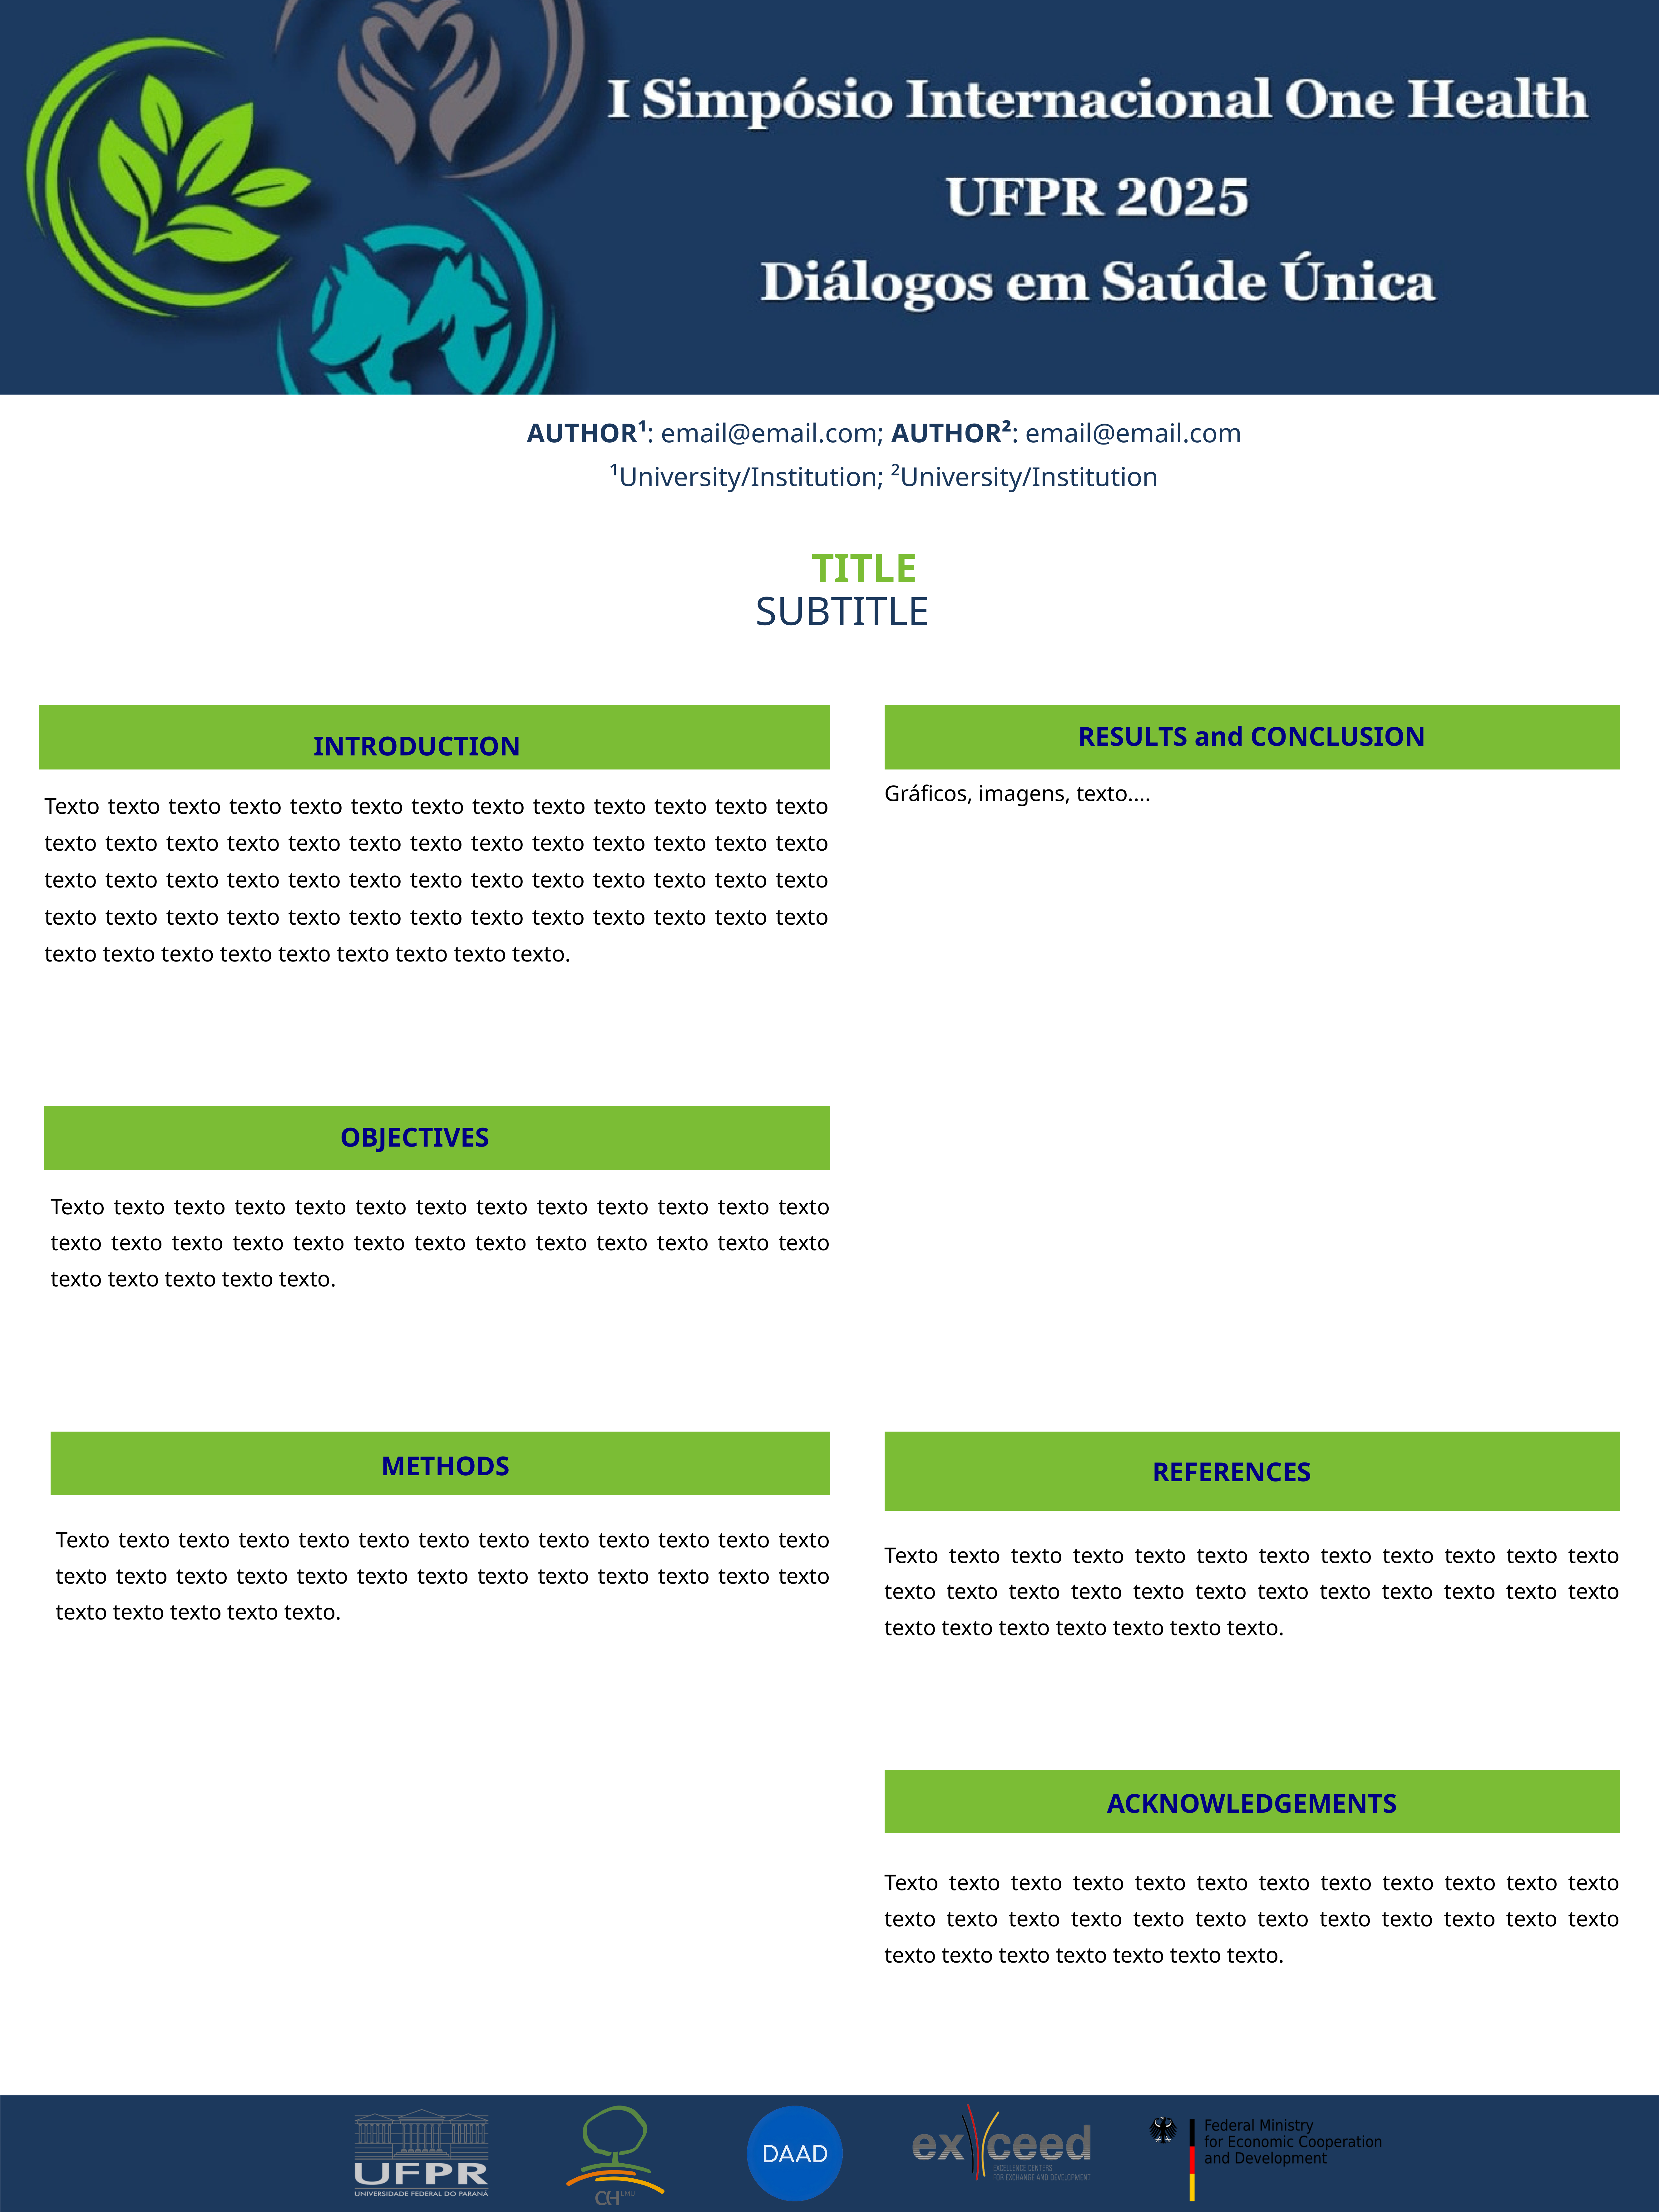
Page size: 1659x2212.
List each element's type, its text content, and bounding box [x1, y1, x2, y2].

text_box [1127, 2092, 1386, 2212]
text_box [56, 1394, 835, 1531]
text_box [566, 2106, 664, 2205]
text_box Texto texto texto texto texto texto texto texto texto texto texto texto texto texto texto texto texto texto texto texto texto texto texto texto texto texto texto texto texto texto texto. [884, 1531, 1620, 1640]
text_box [810, 1106, 830, 1171]
text_box Texto texto texto texto texto texto texto texto texto texto texto texto texto texto texto texto texto texto texto texto texto texto texto texto texto texto texto texto texto texto texto. [51, 1182, 830, 1291]
text_box [747, 2106, 843, 2201]
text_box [884, 1723, 1620, 1877]
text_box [864, 1399, 1600, 1537]
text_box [0, 0, 1659, 395]
text_box Texto texto texto texto texto texto texto texto texto texto texto texto texto texto texto texto texto texto texto texto texto texto texto texto texto texto texto texto texto texto texto. [884, 1880, 1620, 1967]
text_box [815, 705, 830, 770]
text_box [349, 2104, 495, 2201]
text_box Texto texto texto texto texto texto texto texto texto texto texto texto texto texto texto texto texto texto texto texto texto texto texto texto texto texto texto texto texto texto texto texto texto texto texto texto texto texto texto texto texto texto texto texto texto texto texto texto texto texto texto texto texto texto texto texto texto texto texto texto texto. [44, 781, 830, 966]
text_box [1602, 1431, 1620, 1511]
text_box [884, 663, 1620, 803]
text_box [22, 1065, 807, 1203]
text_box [50, 1431, 54, 1496]
text_box [910, 2076, 1096, 2212]
text_box AUTHOR¹: email@email.com; AUTHOR²: email@email.com ¹University/Institution; ²University/Institution [422, 404, 1347, 492]
text_box SUBTITLE [302, 567, 1384, 633]
text_box Texto texto texto texto texto texto texto texto texto texto texto texto texto texto texto texto texto texto texto texto texto texto texto texto texto texto texto texto texto texto texto. [56, 1534, 830, 1624]
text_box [22, 673, 813, 812]
text_box [0, 2012, 1659, 2212]
text_box TITLE [166, 539, 1563, 591]
